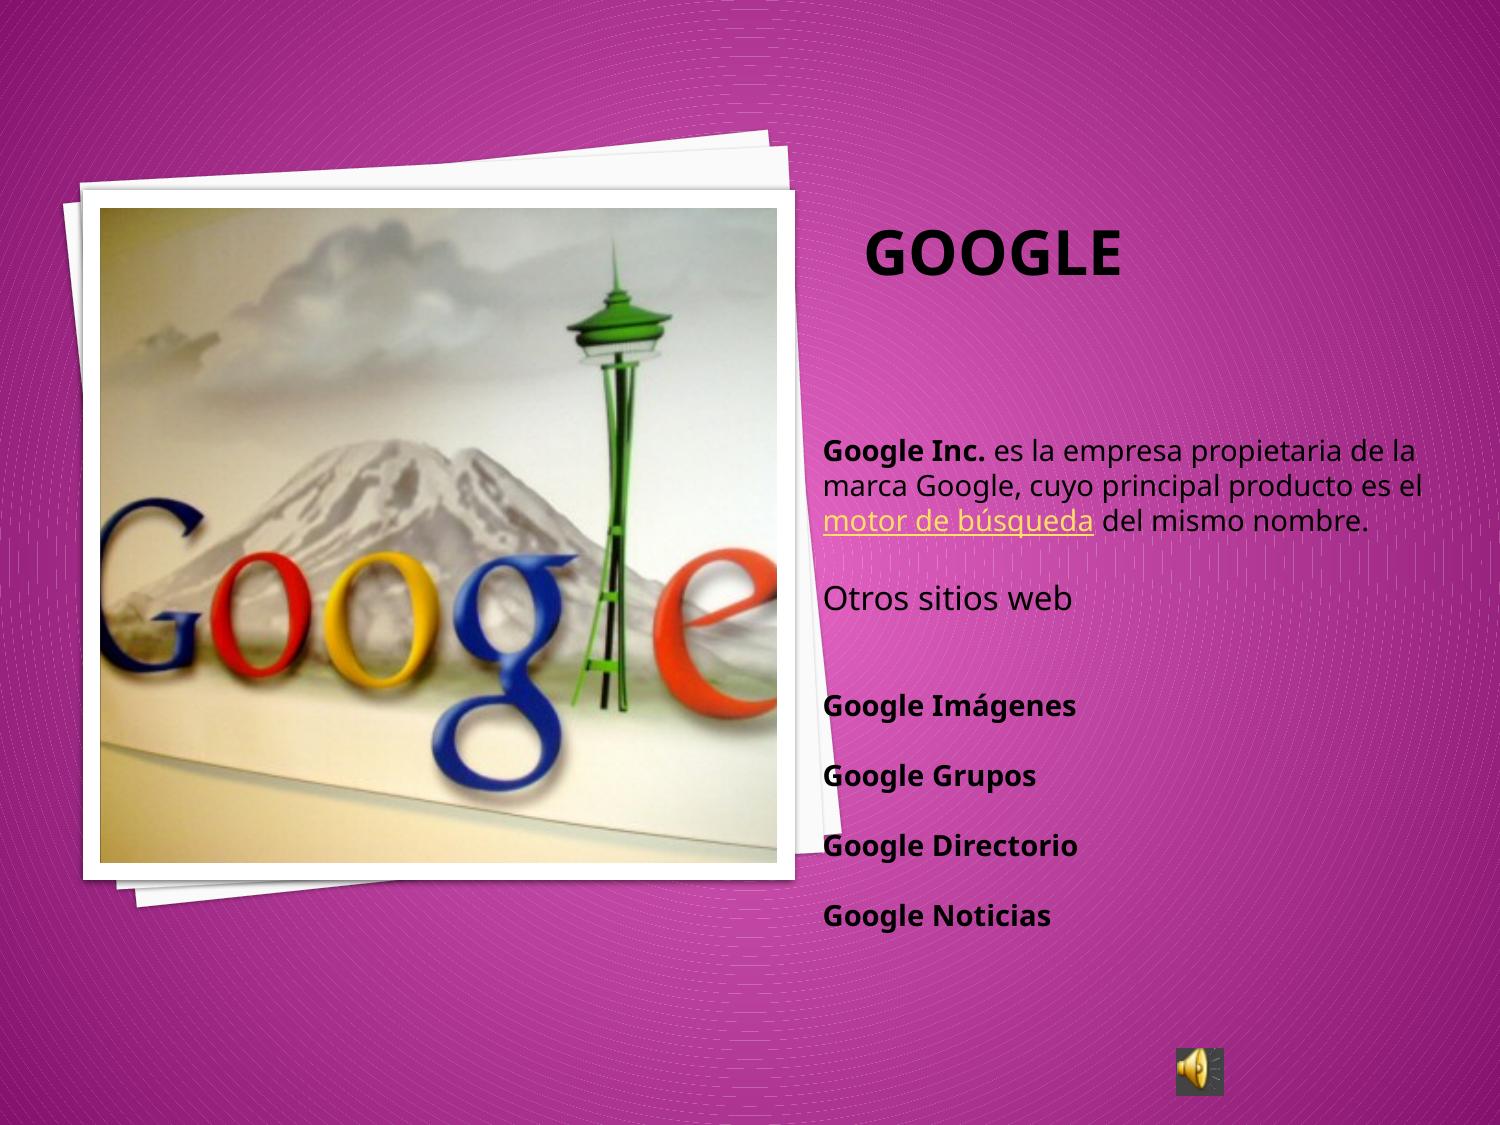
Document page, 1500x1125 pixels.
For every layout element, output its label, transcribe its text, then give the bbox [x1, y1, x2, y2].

picture [1174, 1046, 1226, 1098]
title google [856, 172, 1419, 288]
picture [99, 207, 778, 864]
list Google Inc. es la empresa propietaria de la marca Google, cuyo principal producto es el motor de búsqueda del mismo nombre. Otros sitios web Google Imágenes Google Grupos Google Directorio Google Noticias [809, 432, 1447, 1094]
